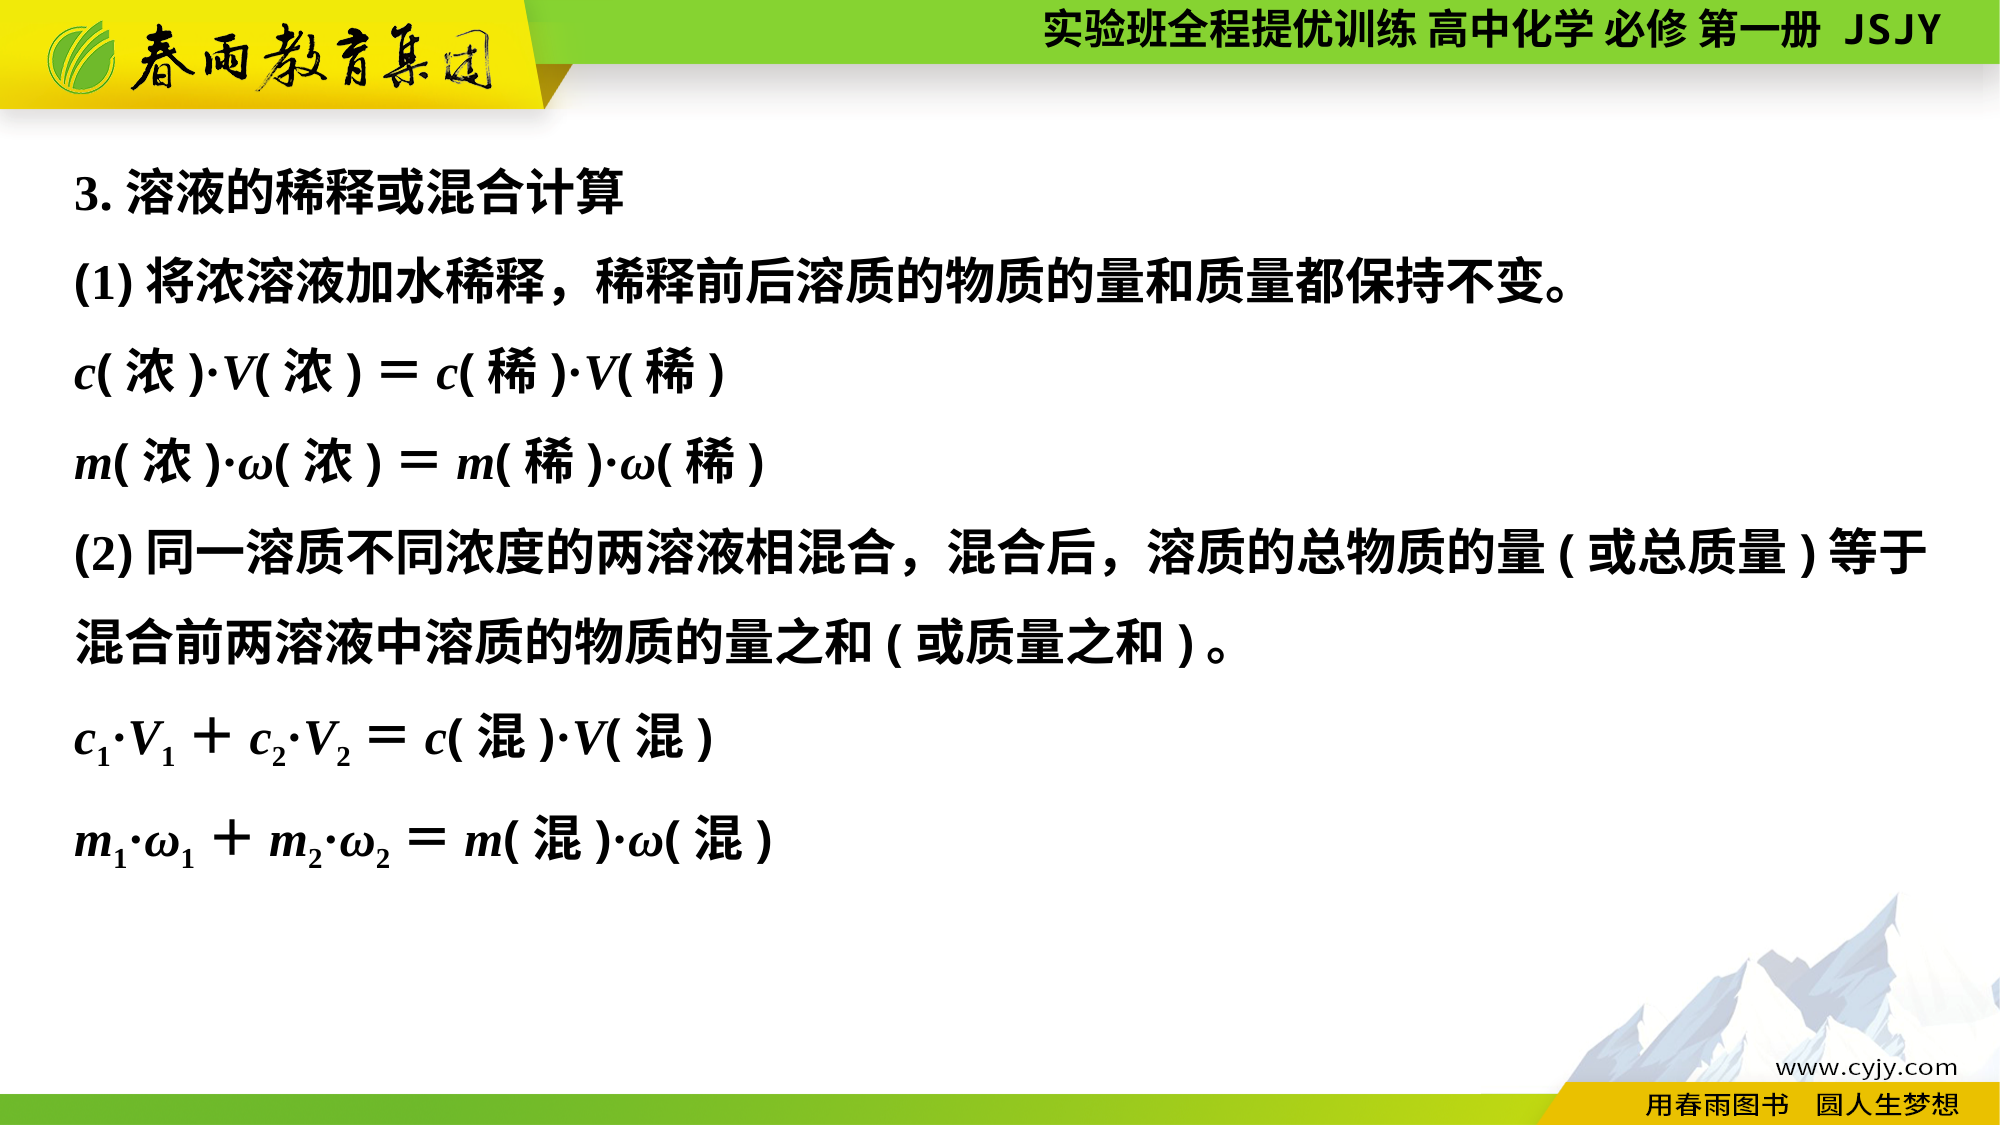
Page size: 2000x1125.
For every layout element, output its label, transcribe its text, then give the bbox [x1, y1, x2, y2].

list 3.溶液的稀释或混合计算 (1)将浓溶液加水稀释，稀释前后溶质的物质的量和质量都保持不变。 c(浓)·V(浓)＝c(稀)·V(稀) m(浓)·ω(浓)＝m(稀)·ω(稀) (2)同一溶质不同浓度的两溶液相混合，混合后，溶质的总物质的量(或总质量)等于混合前两溶液中溶质的物质的量之和(或质量之和)。 c1·V1＋c2·V2＝c(混)·V(混) m1·ω1＋m2·ω2＝m(混)·ω(混) [59, 122, 1944, 854]
picture [0, 0, 2000, 1125]
